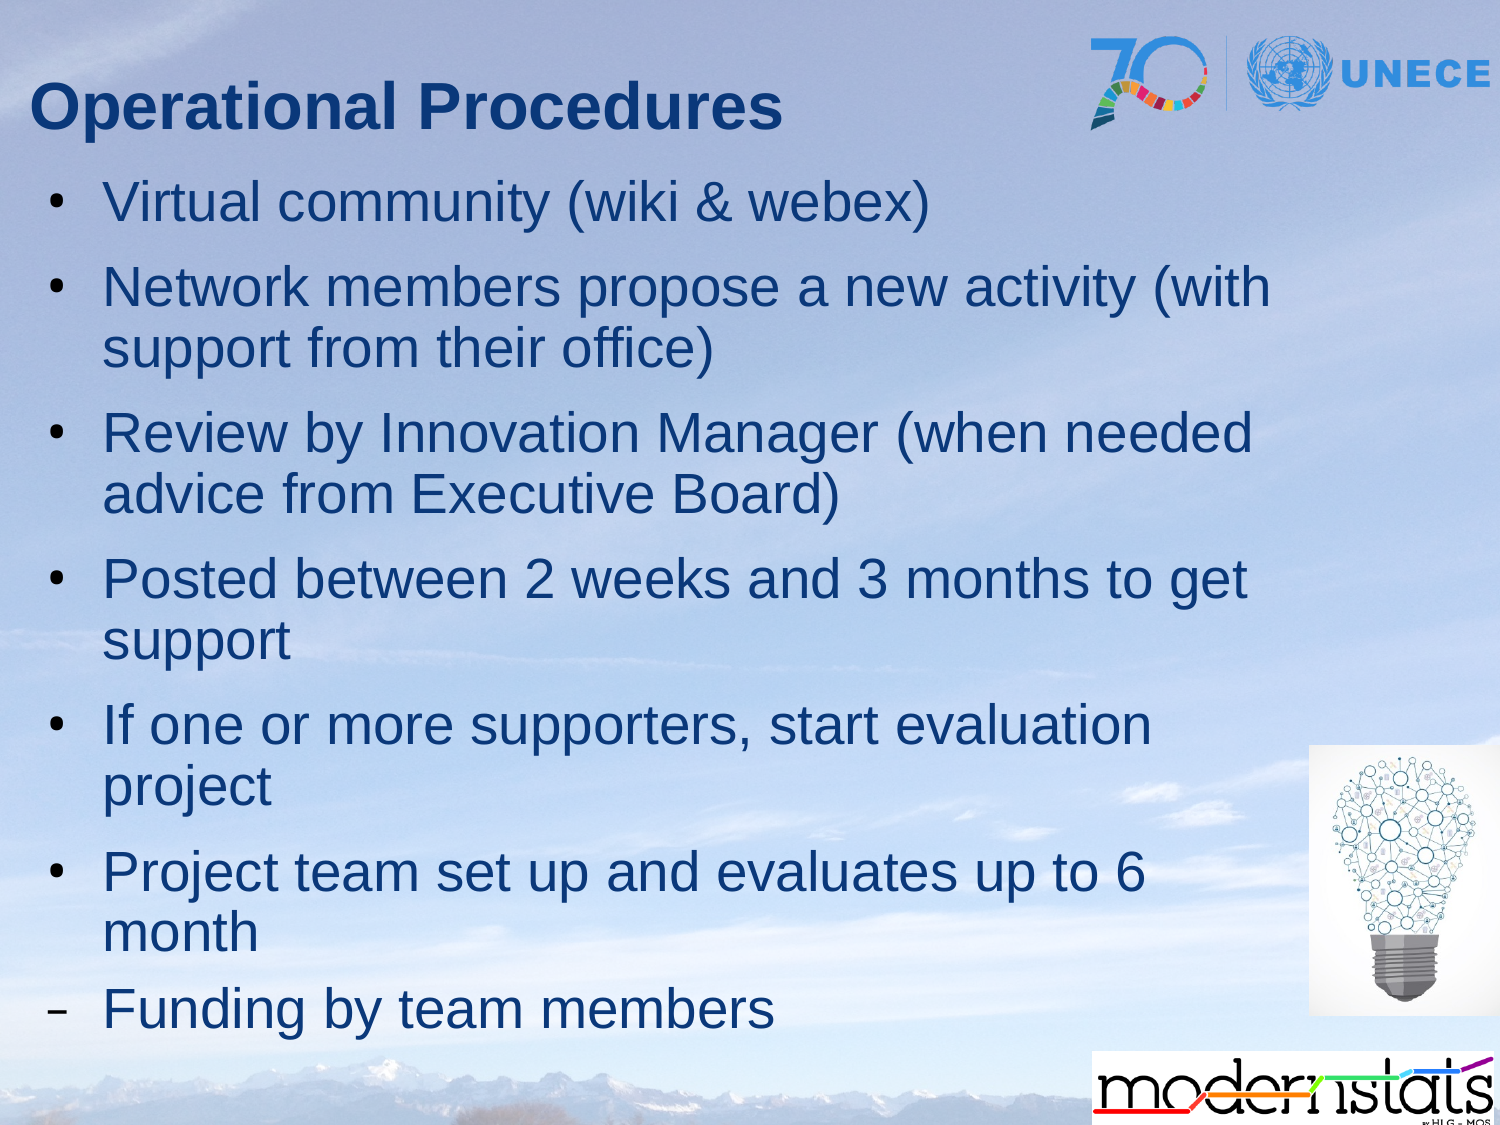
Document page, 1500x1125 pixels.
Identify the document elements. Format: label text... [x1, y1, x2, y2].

picture [1092, 1051, 1494, 1125]
picture [1309, 745, 1500, 1017]
title Operational Procedures [29, 19, 1282, 145]
list Virtual community (wiki & webex) Network members propose a new activity (with support from their office) Review by Innovation Manager (when needed advice from Executive Board) Posted between 2 weeks and 3 months to get support If one or more supporters, start evaluation project Project team set up and evaluates up to 6 month Funding by team members [17, 172, 1310, 1047]
picture [1282, 30, 1500, 133]
